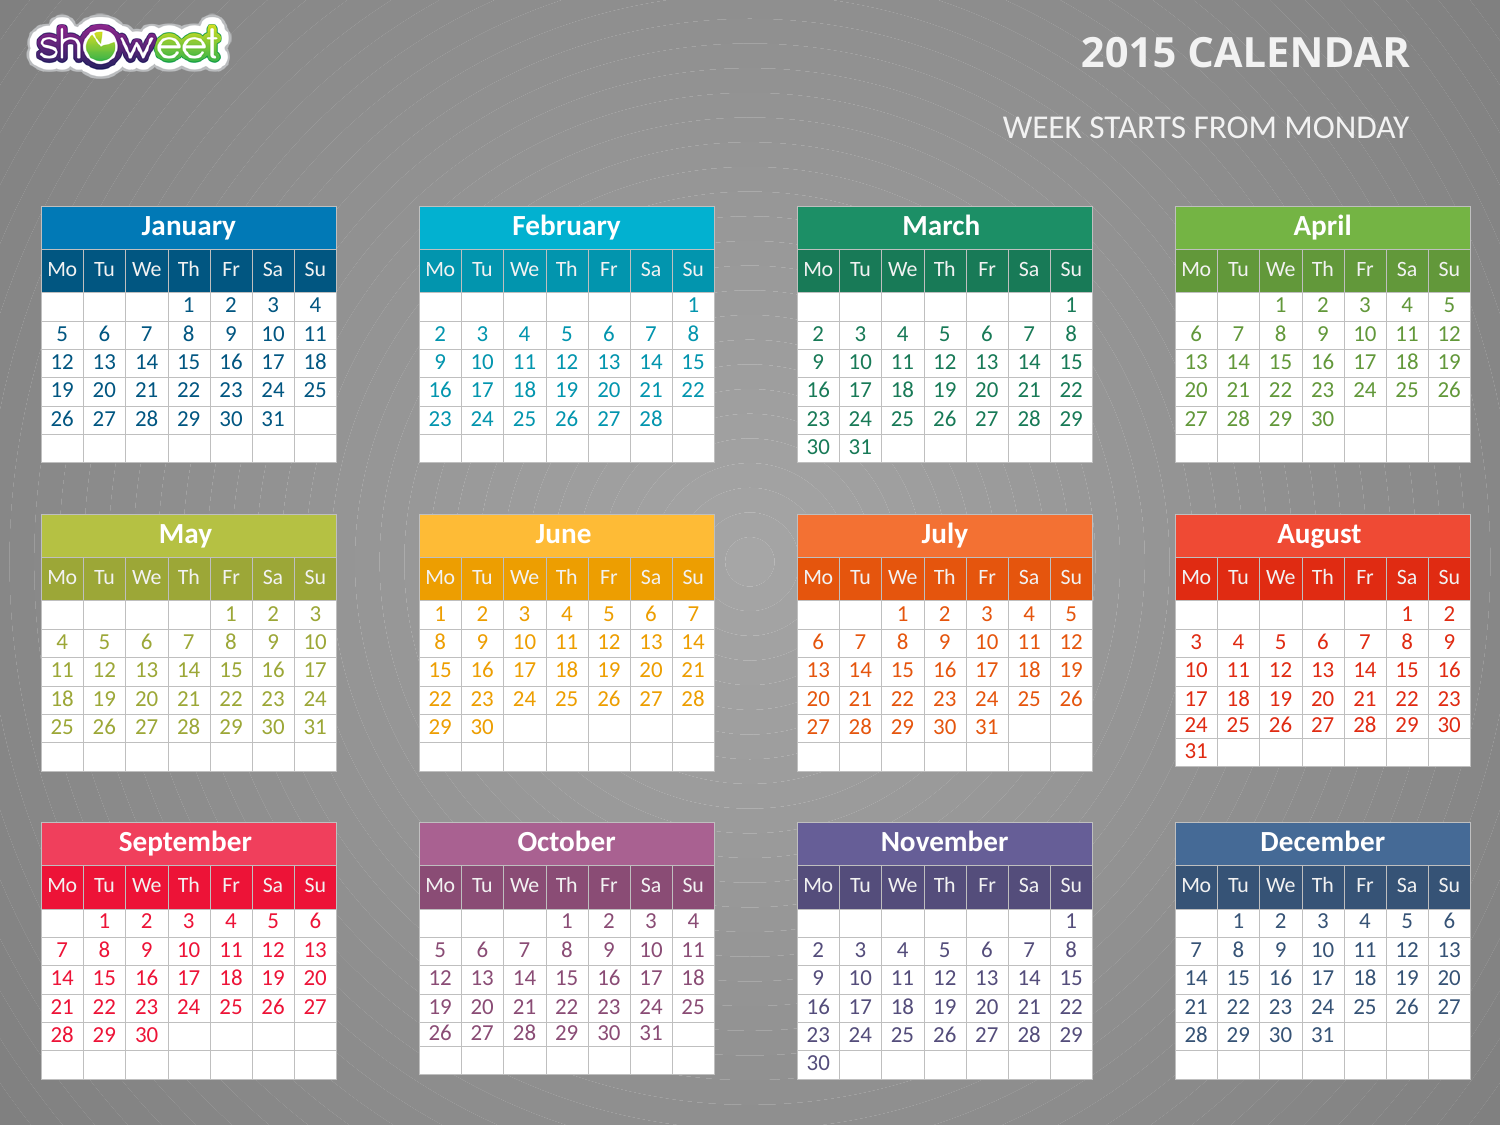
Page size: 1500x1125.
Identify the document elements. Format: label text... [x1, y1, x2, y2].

table_cell 24 [295, 687, 336, 714]
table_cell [1051, 866, 1092, 909]
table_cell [967, 966, 1008, 994]
table_cell 4 [547, 601, 588, 629]
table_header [798, 515, 1092, 557]
table_cell 7 [126, 322, 168, 349]
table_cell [1218, 630, 1259, 657]
table_cell 7 [1218, 322, 1259, 349]
table_cell [253, 743, 294, 771]
table_cell We [504, 558, 546, 600]
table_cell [840, 558, 881, 600]
table_cell [589, 715, 630, 742]
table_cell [504, 1023, 546, 1046]
table_cell 10 [840, 350, 881, 377]
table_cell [211, 966, 252, 994]
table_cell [1051, 910, 1092, 937]
table_cell [504, 715, 546, 742]
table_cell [1260, 995, 1302, 1022]
table_cell 2 [211, 293, 252, 321]
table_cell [504, 910, 546, 937]
table_cell Fr [589, 250, 630, 292]
table_cell 9 [253, 630, 294, 657]
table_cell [169, 910, 210, 937]
table_cell 1 [420, 601, 461, 629]
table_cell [1176, 687, 1217, 714]
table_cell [211, 1023, 252, 1050]
table_cell 11 [42, 658, 83, 686]
table_cell 20 [126, 687, 168, 714]
table_cell 5 [1429, 293, 1470, 321]
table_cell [1387, 966, 1428, 994]
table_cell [295, 966, 336, 994]
table_cell 13 [1176, 350, 1217, 377]
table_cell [1176, 715, 1217, 738]
table_cell Th [1303, 250, 1344, 292]
table_cell 17 [840, 378, 881, 406]
table_cell 23 [420, 407, 461, 434]
table_cell 27 [967, 407, 1008, 434]
table_cell [126, 743, 168, 771]
table_cell [462, 435, 503, 462]
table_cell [211, 938, 252, 965]
table_cell 15 [211, 658, 252, 686]
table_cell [631, 938, 672, 965]
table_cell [967, 601, 1008, 629]
table_cell [1387, 435, 1428, 462]
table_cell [925, 938, 966, 965]
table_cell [798, 910, 839, 937]
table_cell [547, 966, 588, 994]
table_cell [631, 866, 672, 909]
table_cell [42, 910, 83, 937]
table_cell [420, 910, 461, 937]
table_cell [798, 630, 839, 657]
table_cell [42, 293, 83, 321]
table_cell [589, 966, 630, 994]
table_cell [1009, 293, 1050, 321]
table_cell [967, 435, 1008, 462]
table_cell 24 [1345, 378, 1386, 406]
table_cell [504, 1047, 546, 1074]
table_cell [1176, 601, 1217, 629]
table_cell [1387, 630, 1428, 657]
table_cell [1260, 938, 1302, 965]
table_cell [1429, 715, 1470, 738]
table_cell 8 [420, 630, 461, 657]
table_cell 10 [462, 350, 503, 377]
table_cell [673, 866, 714, 909]
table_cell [798, 715, 839, 742]
table_cell 4 [882, 322, 924, 349]
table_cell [1051, 601, 1092, 629]
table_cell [631, 1047, 672, 1074]
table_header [798, 823, 1092, 865]
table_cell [967, 687, 1008, 714]
table_cell [882, 293, 924, 321]
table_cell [1260, 601, 1302, 629]
table_cell [673, 407, 714, 434]
table_cell 22 [211, 687, 252, 714]
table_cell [1051, 658, 1092, 686]
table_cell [673, 966, 714, 994]
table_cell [1345, 1051, 1386, 1079]
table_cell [798, 866, 839, 909]
table_cell [211, 743, 252, 771]
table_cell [1429, 866, 1470, 909]
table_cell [1009, 910, 1050, 937]
table_cell 8 [1260, 322, 1302, 349]
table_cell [882, 866, 924, 909]
table_cell 8 [673, 322, 714, 349]
table_cell Sa [631, 558, 672, 600]
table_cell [504, 995, 546, 1022]
table_cell Mo [798, 250, 839, 292]
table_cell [169, 1051, 210, 1079]
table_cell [253, 866, 294, 909]
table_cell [1387, 658, 1428, 686]
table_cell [1387, 910, 1428, 937]
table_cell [882, 1023, 924, 1050]
table_cell 13 [589, 350, 630, 377]
table_cell 16 [462, 658, 503, 686]
table_cell 10 [295, 630, 336, 657]
table_cell 11 [1387, 322, 1428, 349]
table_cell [1429, 938, 1470, 965]
table_cell 6 [589, 322, 630, 349]
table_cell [631, 1023, 672, 1046]
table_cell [126, 995, 168, 1022]
table_cell 27 [631, 687, 672, 714]
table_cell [1051, 715, 1092, 742]
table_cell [1009, 1051, 1050, 1079]
table_cell 12 [925, 350, 966, 377]
table_cell Su [673, 250, 714, 292]
table_cell Sa [253, 558, 294, 600]
table_cell 16 [798, 378, 839, 406]
table_cell 2 [420, 322, 461, 349]
table_cell [42, 435, 83, 462]
table_cell 26 [589, 687, 630, 714]
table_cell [1009, 558, 1050, 600]
table_cell Sa [1009, 250, 1050, 292]
table_cell Th [925, 250, 966, 292]
table_cell 25 [295, 378, 336, 406]
table_cell 18 [504, 378, 546, 406]
table_cell 22 [169, 378, 210, 406]
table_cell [1176, 739, 1217, 766]
table_header January [42, 207, 336, 249]
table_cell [1218, 658, 1259, 686]
table_cell 18 [547, 658, 588, 686]
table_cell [126, 866, 168, 909]
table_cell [1387, 1051, 1428, 1079]
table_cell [1429, 995, 1470, 1022]
table_cell [462, 293, 503, 321]
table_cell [1260, 1023, 1302, 1050]
table_cell 4 [295, 293, 336, 321]
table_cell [169, 966, 210, 994]
table_cell 19 [547, 378, 588, 406]
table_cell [1303, 739, 1344, 766]
table_cell Fr [1345, 250, 1386, 292]
table_cell 18 [882, 378, 924, 406]
table_cell 28 [169, 715, 210, 742]
picture [23, 11, 235, 99]
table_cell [840, 910, 881, 937]
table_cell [882, 601, 924, 629]
table_cell Tu [84, 250, 125, 292]
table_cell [462, 995, 503, 1022]
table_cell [253, 938, 294, 965]
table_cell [126, 1023, 168, 1050]
table_cell 13 [126, 658, 168, 686]
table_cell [1345, 966, 1386, 994]
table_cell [1387, 995, 1428, 1022]
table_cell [1051, 938, 1092, 965]
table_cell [1429, 630, 1470, 657]
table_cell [967, 910, 1008, 937]
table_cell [840, 601, 881, 629]
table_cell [673, 995, 714, 1022]
table_cell 13 [84, 350, 125, 377]
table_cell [1387, 687, 1428, 714]
table_cell 3 [462, 322, 503, 349]
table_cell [1260, 558, 1302, 600]
table_cell [84, 293, 125, 321]
table_cell 9 [420, 350, 461, 377]
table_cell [1260, 739, 1302, 766]
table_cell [211, 1051, 252, 1079]
table_cell [504, 435, 546, 462]
table_cell [126, 435, 168, 462]
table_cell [42, 866, 83, 909]
table_cell 14 [126, 350, 168, 377]
table_cell 13 [967, 350, 1008, 377]
table_cell 23 [253, 687, 294, 714]
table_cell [1218, 1051, 1259, 1079]
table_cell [1303, 658, 1344, 686]
table_cell Mo [420, 250, 461, 292]
table_cell 15 [673, 350, 714, 377]
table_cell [1387, 739, 1428, 766]
table_cell 28 [631, 407, 672, 434]
table_cell [84, 601, 125, 629]
table_cell 2 [1303, 293, 1344, 321]
table_cell 27 [84, 407, 125, 434]
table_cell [840, 715, 881, 742]
table_cell Fr [211, 250, 252, 292]
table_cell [925, 630, 966, 657]
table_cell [420, 995, 461, 1022]
table_cell 8 [1051, 322, 1092, 349]
table_cell 14 [1009, 350, 1050, 377]
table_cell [925, 1023, 966, 1050]
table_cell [840, 630, 881, 657]
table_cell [1009, 687, 1050, 714]
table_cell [967, 743, 1008, 771]
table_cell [882, 630, 924, 657]
table_cell 30 [1303, 407, 1344, 434]
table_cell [925, 966, 966, 994]
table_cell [211, 866, 252, 909]
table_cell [1303, 687, 1344, 714]
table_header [42, 823, 336, 865]
table_cell 19 [589, 658, 630, 686]
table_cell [462, 966, 503, 994]
table_cell [631, 293, 672, 321]
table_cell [1051, 687, 1092, 714]
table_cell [1345, 1023, 1386, 1050]
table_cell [1429, 601, 1470, 629]
table_cell 19 [925, 378, 966, 406]
table_cell 30 [211, 407, 252, 434]
table_cell 10 [1345, 322, 1386, 349]
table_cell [1303, 966, 1344, 994]
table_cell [1260, 630, 1302, 657]
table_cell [1260, 1051, 1302, 1079]
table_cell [1218, 601, 1259, 629]
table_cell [1345, 687, 1386, 714]
table_cell 9 [798, 350, 839, 377]
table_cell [84, 966, 125, 994]
table_cell 23 [798, 407, 839, 434]
table_cell 26 [42, 407, 83, 434]
table_cell 12 [1429, 322, 1470, 349]
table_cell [1176, 910, 1217, 937]
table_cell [798, 601, 839, 629]
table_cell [1218, 715, 1259, 738]
table_cell 20 [967, 378, 1008, 406]
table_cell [1051, 743, 1092, 771]
table_cell 15 [1260, 350, 1302, 377]
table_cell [1387, 938, 1428, 965]
table_cell 4 [42, 630, 83, 657]
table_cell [420, 1023, 461, 1046]
table_cell [1218, 293, 1259, 321]
table_cell [169, 601, 210, 629]
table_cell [673, 1023, 714, 1046]
table_cell [1429, 435, 1470, 462]
table_cell 24 [253, 378, 294, 406]
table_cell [798, 938, 839, 965]
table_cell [589, 1047, 630, 1074]
table_cell [547, 293, 588, 321]
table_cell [840, 743, 881, 771]
table_cell [840, 293, 881, 321]
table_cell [1176, 995, 1217, 1022]
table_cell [1303, 910, 1344, 937]
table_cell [1303, 558, 1344, 600]
table_cell 30 [462, 715, 503, 742]
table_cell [295, 938, 336, 965]
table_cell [882, 687, 924, 714]
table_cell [673, 938, 714, 965]
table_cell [1303, 995, 1344, 1022]
table_cell [504, 743, 546, 771]
table_cell Tu [840, 250, 881, 292]
title 2015 Calendar [478, 0, 1425, 102]
table_cell 21 [673, 658, 714, 686]
table_cell [1303, 435, 1344, 462]
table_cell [882, 966, 924, 994]
table_cell 26 [84, 715, 125, 742]
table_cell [1009, 601, 1050, 629]
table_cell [967, 1023, 1008, 1050]
table_cell Su [1429, 250, 1470, 292]
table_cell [1303, 630, 1344, 657]
table_cell 26 [925, 407, 966, 434]
table_cell [42, 743, 83, 771]
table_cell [798, 995, 839, 1022]
table_cell 3 [295, 601, 336, 629]
table_cell [295, 407, 336, 434]
table_cell 1 [211, 601, 252, 629]
table_cell [631, 715, 672, 742]
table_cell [84, 910, 125, 937]
table_cell Fr [967, 250, 1008, 292]
table_cell 25 [1387, 378, 1428, 406]
table_cell 13 [631, 630, 672, 657]
table_cell 21 [169, 687, 210, 714]
table_cell 31 [840, 435, 881, 462]
table_cell 11 [547, 630, 588, 657]
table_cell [253, 966, 294, 994]
table_cell Mo [420, 558, 461, 600]
table_cell 26 [1429, 378, 1470, 406]
table_cell 28 [1009, 407, 1050, 434]
table_cell 2 [253, 601, 294, 629]
table_cell 25 [42, 715, 83, 742]
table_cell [882, 1051, 924, 1079]
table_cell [84, 1023, 125, 1050]
table_cell [967, 293, 1008, 321]
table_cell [295, 1051, 336, 1079]
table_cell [1009, 938, 1050, 965]
table_cell 23 [462, 687, 503, 714]
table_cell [1176, 1023, 1217, 1050]
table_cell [589, 1023, 630, 1046]
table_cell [42, 1051, 83, 1079]
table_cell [1051, 995, 1092, 1022]
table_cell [1345, 866, 1386, 909]
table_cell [840, 866, 881, 909]
table_cell 24 [504, 687, 546, 714]
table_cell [462, 1023, 503, 1046]
table_cell 19 [42, 378, 83, 406]
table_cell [967, 866, 1008, 909]
table_cell Mo [1176, 250, 1217, 292]
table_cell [1009, 866, 1050, 909]
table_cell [126, 910, 168, 937]
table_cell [1218, 558, 1259, 600]
table_cell 28 [673, 687, 714, 714]
table_cell [589, 743, 630, 771]
table_cell 7 [169, 630, 210, 657]
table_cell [42, 938, 83, 965]
table_cell [1387, 407, 1428, 434]
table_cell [925, 687, 966, 714]
subtitle Week Starts from Monday [478, 102, 1425, 149]
table_cell 31 [253, 407, 294, 434]
table_cell 3 [253, 293, 294, 321]
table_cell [631, 966, 672, 994]
table_cell 18 [1387, 350, 1428, 377]
table_cell Sa [253, 250, 294, 292]
table_cell 12 [84, 658, 125, 686]
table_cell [631, 910, 672, 937]
table_cell Su [1051, 250, 1092, 292]
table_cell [1176, 558, 1217, 600]
table_cell [211, 435, 252, 462]
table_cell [1345, 938, 1386, 965]
table_cell 22 [1260, 378, 1302, 406]
table_cell [42, 601, 83, 629]
table_cell [1176, 293, 1217, 321]
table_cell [462, 866, 503, 909]
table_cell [840, 938, 881, 965]
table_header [420, 823, 714, 865]
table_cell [1429, 739, 1470, 766]
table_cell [1429, 1023, 1470, 1050]
table_cell 16 [1303, 350, 1344, 377]
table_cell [1009, 966, 1050, 994]
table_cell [1218, 739, 1259, 766]
table_cell 20 [631, 658, 672, 686]
table_cell Sa [1387, 250, 1428, 292]
table_cell We [882, 250, 924, 292]
table_cell 25 [882, 407, 924, 434]
table_cell Tu [84, 558, 125, 600]
table_cell 12 [547, 350, 588, 377]
table_cell 22 [673, 378, 714, 406]
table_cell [1303, 1023, 1344, 1050]
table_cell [1218, 1023, 1259, 1050]
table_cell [1009, 630, 1050, 657]
table_cell [1260, 435, 1302, 462]
table_cell 31 [295, 715, 336, 742]
table_cell [925, 293, 966, 321]
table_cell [462, 910, 503, 937]
table_cell 10 [504, 630, 546, 657]
table_cell Su [295, 558, 336, 600]
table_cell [925, 658, 966, 686]
table_cell 30 [253, 715, 294, 742]
table_cell 4 [504, 322, 546, 349]
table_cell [1303, 938, 1344, 965]
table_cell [126, 1051, 168, 1079]
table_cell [840, 995, 881, 1022]
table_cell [42, 1023, 83, 1050]
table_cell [1387, 601, 1428, 629]
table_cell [420, 866, 461, 909]
table_cell [589, 293, 630, 321]
table_cell 25 [504, 407, 546, 434]
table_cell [1345, 910, 1386, 937]
table_cell 29 [1051, 407, 1092, 434]
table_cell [1218, 910, 1259, 937]
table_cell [1387, 866, 1428, 909]
table_cell 20 [84, 378, 125, 406]
table_cell 21 [1218, 378, 1259, 406]
table_cell 1 [1260, 293, 1302, 321]
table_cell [1218, 995, 1259, 1022]
table_cell 6 [967, 322, 1008, 349]
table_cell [547, 995, 588, 1022]
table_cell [925, 558, 966, 600]
table_cell 14 [673, 630, 714, 657]
table_cell 2 [798, 322, 839, 349]
table_cell 22 [1051, 378, 1092, 406]
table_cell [589, 938, 630, 965]
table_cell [547, 910, 588, 937]
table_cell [798, 966, 839, 994]
table_cell 30 [798, 435, 839, 462]
table_cell 14 [169, 658, 210, 686]
table_cell 23 [211, 378, 252, 406]
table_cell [1260, 910, 1302, 937]
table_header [1176, 515, 1470, 557]
table_header June [420, 515, 714, 557]
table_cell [1260, 658, 1302, 686]
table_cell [882, 658, 924, 686]
table_cell 18 [42, 687, 83, 714]
table_cell 6 [1176, 322, 1217, 349]
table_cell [126, 966, 168, 994]
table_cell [925, 1051, 966, 1079]
table_cell 1 [673, 293, 714, 321]
table_cell [1218, 435, 1259, 462]
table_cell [1429, 687, 1470, 714]
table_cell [504, 938, 546, 965]
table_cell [1176, 866, 1217, 909]
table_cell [882, 743, 924, 771]
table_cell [253, 1051, 294, 1079]
table_cell [547, 715, 588, 742]
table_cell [925, 910, 966, 937]
table_cell Fr [211, 558, 252, 600]
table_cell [84, 866, 125, 909]
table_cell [967, 995, 1008, 1022]
table_cell [882, 435, 924, 462]
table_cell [1429, 910, 1470, 937]
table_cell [1303, 601, 1344, 629]
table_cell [1345, 715, 1386, 738]
table_cell [253, 435, 294, 462]
table_cell 6 [631, 601, 672, 629]
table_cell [589, 995, 630, 1022]
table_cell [462, 938, 503, 965]
table_cell Su [295, 250, 336, 292]
table_cell 24 [462, 407, 503, 434]
table_cell 17 [504, 658, 546, 686]
table_cell 21 [631, 378, 672, 406]
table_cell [211, 995, 252, 1022]
table_cell 19 [1429, 350, 1470, 377]
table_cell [967, 658, 1008, 686]
table_cell [126, 601, 168, 629]
table_cell [798, 293, 839, 321]
table_cell 7 [1009, 322, 1050, 349]
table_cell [1218, 966, 1259, 994]
table_cell 23 [1303, 378, 1344, 406]
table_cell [1176, 938, 1217, 965]
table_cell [925, 715, 966, 742]
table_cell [1345, 558, 1386, 600]
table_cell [126, 938, 168, 965]
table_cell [925, 601, 966, 629]
table_cell [631, 743, 672, 771]
table_cell 11 [504, 350, 546, 377]
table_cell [967, 558, 1008, 600]
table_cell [1429, 1051, 1470, 1079]
table_cell 5 [42, 322, 83, 349]
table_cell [840, 687, 881, 714]
table_cell 11 [882, 350, 924, 377]
table_cell 15 [1051, 350, 1092, 377]
table_cell Th [169, 250, 210, 292]
table_cell 21 [126, 378, 168, 406]
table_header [1176, 823, 1470, 865]
table_cell 7 [631, 322, 672, 349]
table_header April [1176, 207, 1470, 249]
table_header May [42, 515, 336, 557]
table_cell 9 [1303, 322, 1344, 349]
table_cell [1009, 658, 1050, 686]
table_cell [295, 435, 336, 462]
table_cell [1345, 630, 1386, 657]
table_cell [967, 938, 1008, 965]
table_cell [1345, 601, 1386, 629]
table_cell 29 [1260, 407, 1302, 434]
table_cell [1009, 995, 1050, 1022]
table_cell Fr [589, 558, 630, 600]
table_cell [462, 1047, 503, 1074]
table_cell 3 [840, 322, 881, 349]
table_cell 9 [462, 630, 503, 657]
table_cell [925, 995, 966, 1022]
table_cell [882, 558, 924, 600]
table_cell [1387, 715, 1428, 738]
table_cell 11 [295, 322, 336, 349]
table_cell [420, 743, 461, 771]
table_cell 20 [1176, 378, 1217, 406]
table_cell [295, 866, 336, 909]
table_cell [420, 938, 461, 965]
table_cell 17 [1345, 350, 1386, 377]
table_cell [589, 866, 630, 909]
table_cell 6 [84, 322, 125, 349]
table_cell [840, 1023, 881, 1050]
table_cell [1387, 1023, 1428, 1050]
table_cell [211, 910, 252, 937]
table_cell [840, 658, 881, 686]
table_header March [798, 207, 1092, 249]
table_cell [1051, 1023, 1092, 1050]
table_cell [1051, 558, 1092, 600]
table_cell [589, 910, 630, 937]
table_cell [1345, 995, 1386, 1022]
table_cell 20 [589, 378, 630, 406]
table_cell [420, 293, 461, 321]
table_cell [253, 910, 294, 937]
table_cell [631, 435, 672, 462]
table_cell We [1260, 250, 1302, 292]
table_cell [882, 938, 924, 965]
table_cell Th [169, 558, 210, 600]
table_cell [547, 938, 588, 965]
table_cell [1009, 743, 1050, 771]
table_cell Mo [42, 250, 83, 292]
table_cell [673, 1047, 714, 1074]
table_cell 24 [840, 407, 881, 434]
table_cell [967, 1051, 1008, 1079]
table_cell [169, 1023, 210, 1050]
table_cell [1051, 966, 1092, 994]
table_cell [589, 435, 630, 462]
table_cell 29 [211, 715, 252, 742]
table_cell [798, 658, 839, 686]
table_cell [84, 995, 125, 1022]
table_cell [547, 1023, 588, 1046]
table_cell 15 [420, 658, 461, 686]
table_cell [798, 687, 839, 714]
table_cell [1218, 687, 1259, 714]
table_cell We [504, 250, 546, 292]
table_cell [798, 1023, 839, 1050]
table_cell [1429, 407, 1470, 434]
table_cell 2 [462, 601, 503, 629]
table_cell [547, 435, 588, 462]
table_cell 29 [169, 407, 210, 434]
table_cell 22 [420, 687, 461, 714]
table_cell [967, 630, 1008, 657]
table_cell [169, 435, 210, 462]
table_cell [1260, 687, 1302, 714]
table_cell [169, 938, 210, 965]
table_header February [420, 207, 714, 249]
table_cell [42, 995, 83, 1022]
table_cell 10 [253, 322, 294, 349]
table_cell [1260, 966, 1302, 994]
table_cell 3 [504, 601, 546, 629]
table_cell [1051, 1051, 1092, 1079]
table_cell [547, 1047, 588, 1074]
table_cell 14 [1218, 350, 1259, 377]
table_cell 9 [211, 322, 252, 349]
table_cell [673, 715, 714, 742]
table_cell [882, 910, 924, 937]
table_cell 16 [253, 658, 294, 686]
table_cell Th [547, 250, 588, 292]
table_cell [169, 866, 210, 909]
table_cell 5 [84, 630, 125, 657]
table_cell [1303, 866, 1344, 909]
table_cell 27 [126, 715, 168, 742]
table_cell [253, 995, 294, 1022]
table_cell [925, 743, 966, 771]
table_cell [1429, 558, 1470, 600]
table_cell 12 [42, 350, 83, 377]
table_cell 25 [547, 687, 588, 714]
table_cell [1009, 1023, 1050, 1050]
table_cell [295, 743, 336, 771]
table_cell [504, 293, 546, 321]
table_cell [420, 1047, 461, 1074]
table_cell [1345, 435, 1386, 462]
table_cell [1176, 1051, 1217, 1079]
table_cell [504, 966, 546, 994]
table_cell [84, 435, 125, 462]
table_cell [798, 558, 839, 600]
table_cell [1260, 866, 1302, 909]
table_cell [1176, 658, 1217, 686]
table_cell [420, 435, 461, 462]
table_cell [673, 435, 714, 462]
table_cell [1387, 558, 1428, 600]
table_cell [1051, 435, 1092, 462]
table_cell 17 [462, 378, 503, 406]
table_cell [1345, 407, 1386, 434]
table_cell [925, 866, 966, 909]
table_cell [1218, 866, 1259, 909]
table_cell Th [547, 558, 588, 600]
table_cell 28 [126, 407, 168, 434]
table_cell [673, 743, 714, 771]
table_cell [169, 995, 210, 1022]
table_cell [1345, 658, 1386, 686]
table_cell [169, 743, 210, 771]
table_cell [1176, 966, 1217, 994]
table_cell Tu [462, 558, 503, 600]
table_cell 16 [211, 350, 252, 377]
table_cell 28 [1218, 407, 1259, 434]
table_cell 21 [1009, 378, 1050, 406]
table_cell 1 [169, 293, 210, 321]
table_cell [1009, 715, 1050, 742]
table_cell [547, 743, 588, 771]
table_cell 5 [925, 322, 966, 349]
table_cell [1009, 435, 1050, 462]
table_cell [798, 743, 839, 771]
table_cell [1218, 938, 1259, 965]
table_cell 5 [589, 601, 630, 629]
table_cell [882, 995, 924, 1022]
table_cell 4 [1387, 293, 1428, 321]
table_cell 18 [295, 350, 336, 377]
table_cell 29 [420, 715, 461, 742]
table_cell 26 [547, 407, 588, 434]
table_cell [967, 715, 1008, 742]
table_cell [882, 715, 924, 742]
table_cell Tu [1218, 250, 1259, 292]
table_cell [1051, 630, 1092, 657]
table_cell 12 [589, 630, 630, 657]
table_cell [1176, 435, 1217, 462]
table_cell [295, 910, 336, 937]
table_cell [1429, 966, 1470, 994]
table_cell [840, 966, 881, 994]
table_cell 6 [126, 630, 168, 657]
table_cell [673, 910, 714, 937]
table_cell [1176, 630, 1217, 657]
table_cell 8 [169, 322, 210, 349]
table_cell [420, 966, 461, 994]
table_cell 27 [589, 407, 630, 434]
table_cell 15 [169, 350, 210, 377]
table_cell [84, 938, 125, 965]
table_cell [925, 435, 966, 462]
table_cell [1429, 658, 1470, 686]
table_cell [295, 995, 336, 1022]
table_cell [1345, 739, 1386, 766]
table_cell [798, 1051, 839, 1079]
table_cell Sa [631, 250, 672, 292]
table_cell [84, 743, 125, 771]
table_cell We [126, 250, 168, 292]
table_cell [1303, 1051, 1344, 1079]
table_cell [547, 866, 588, 909]
table_cell 1 [1051, 293, 1092, 321]
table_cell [42, 966, 83, 994]
table_cell 27 [1176, 407, 1217, 434]
table_cell 14 [631, 350, 672, 377]
table_cell [462, 743, 503, 771]
table_cell 5 [547, 322, 588, 349]
table_cell 8 [211, 630, 252, 657]
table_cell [1260, 715, 1302, 738]
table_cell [84, 1051, 125, 1079]
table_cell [504, 866, 546, 909]
table_cell Tu [462, 250, 503, 292]
table_cell Su [673, 558, 714, 600]
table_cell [295, 1023, 336, 1050]
table_cell 7 [673, 601, 714, 629]
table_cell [840, 1051, 881, 1079]
table_cell We [126, 558, 168, 600]
table_cell 16 [420, 378, 461, 406]
table_cell 3 [1345, 293, 1386, 321]
table_cell 17 [253, 350, 294, 377]
table_cell Mo [42, 558, 83, 600]
table_cell [126, 293, 168, 321]
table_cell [631, 995, 672, 1022]
table_cell 19 [84, 687, 125, 714]
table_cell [1303, 715, 1344, 738]
table_cell 17 [295, 658, 336, 686]
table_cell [253, 1023, 294, 1050]
